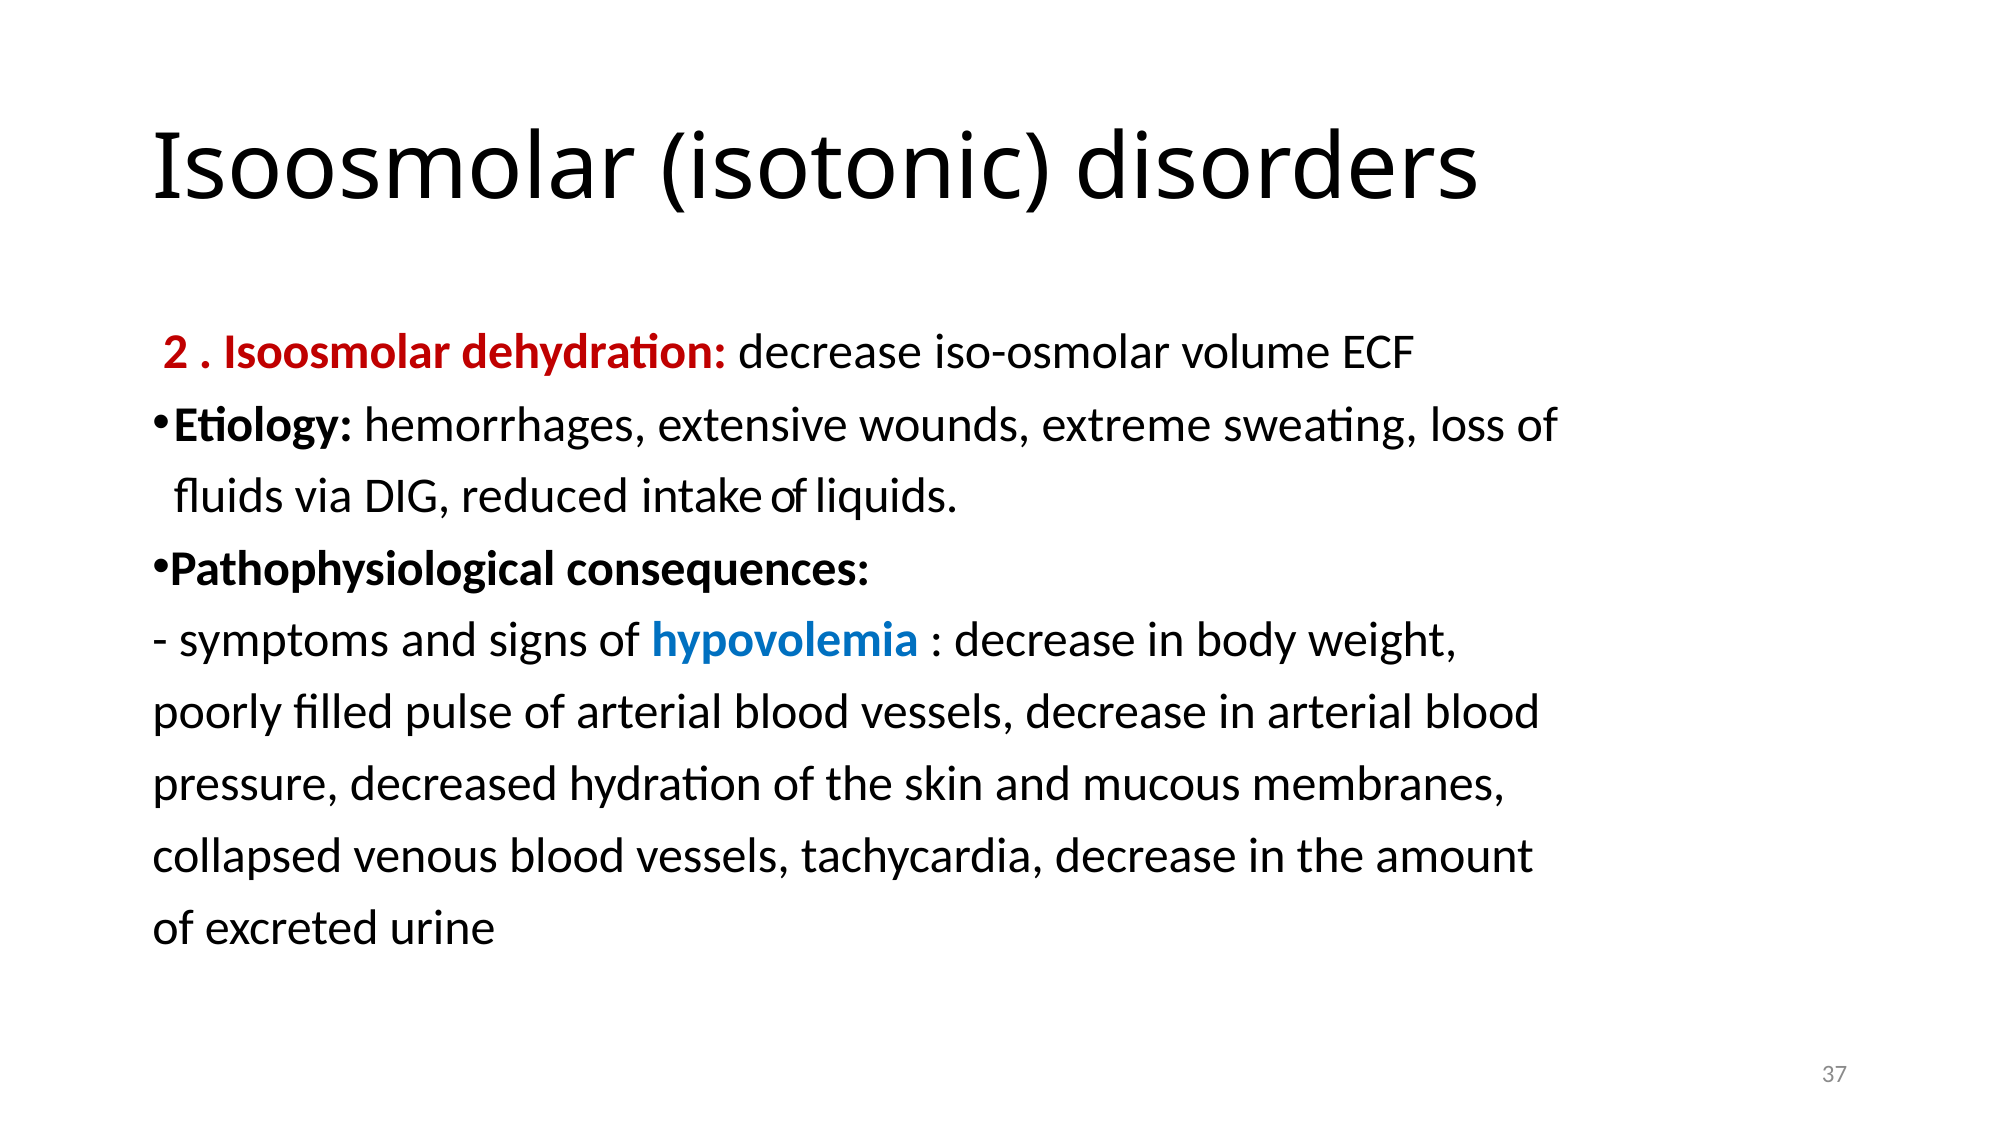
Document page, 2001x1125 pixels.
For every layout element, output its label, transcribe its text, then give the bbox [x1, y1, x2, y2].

list 2 . Isoosmolar dehydration: decrease iso-osmolar volume ECF Etiology: hemorrhages, extensive wounds, extreme sweating, loss of fluids via DIG, reduced intake of liquids. Pathophysiological consequences: - symptoms and signs of hypovolemia : decrease in body weight, poorly filled pulse of arterial blood vessels, decrease in arterial blood pressure, decreased hydration of the skin and mucous membranes, collapsed venous blood vessels, tachycardia, decrease in the amount of excreted urine [137, 299, 1863, 1014]
slide_number 37 [1412, 1042, 1863, 1103]
title Isoosmolar (isotonic) disorders [137, 59, 1863, 278]
